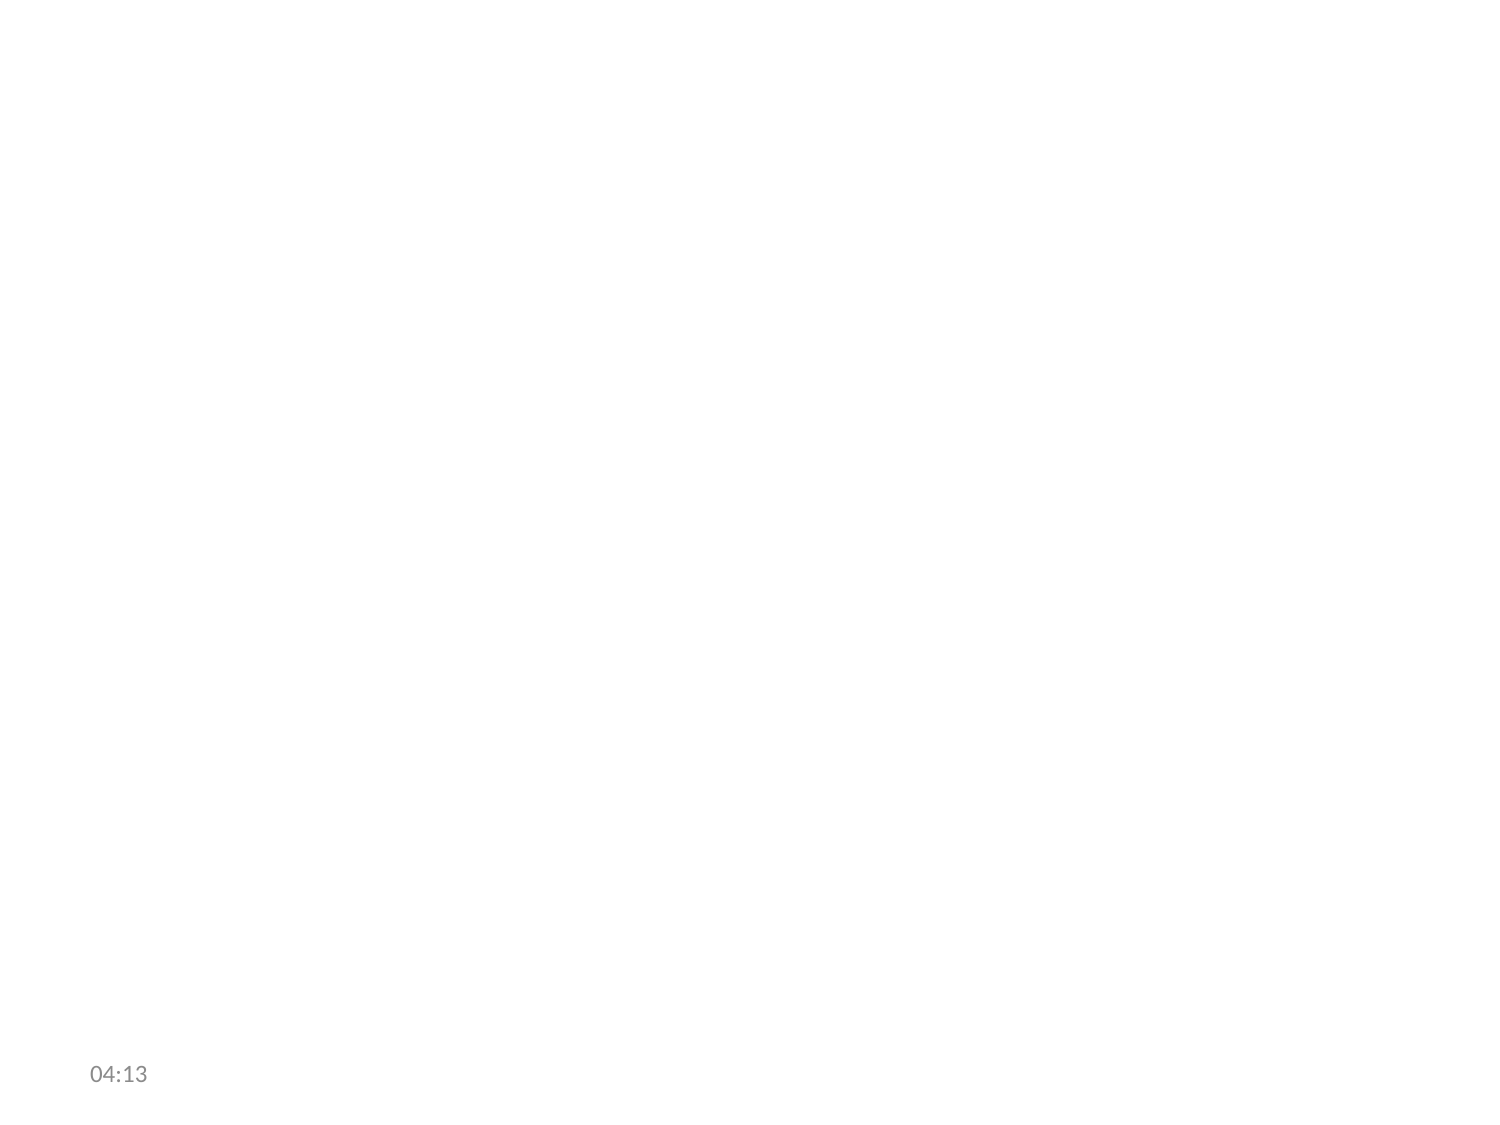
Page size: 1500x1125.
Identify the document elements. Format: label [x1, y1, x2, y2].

slide_number [75, 1042, 425, 1103]
